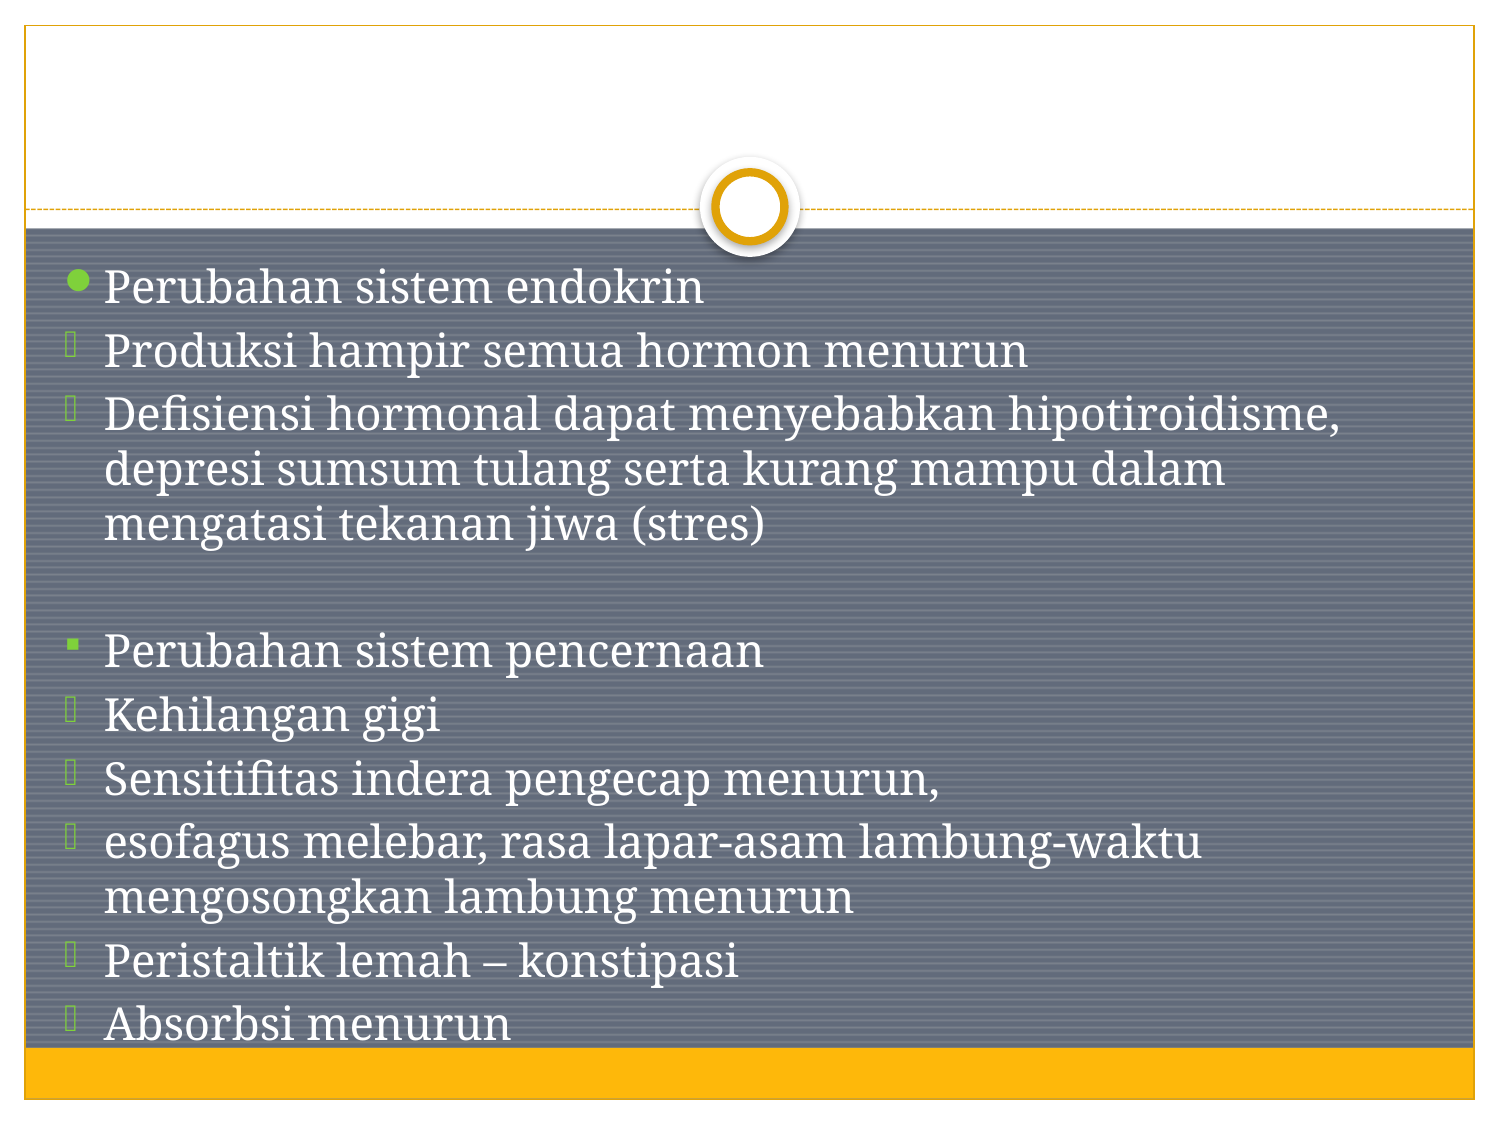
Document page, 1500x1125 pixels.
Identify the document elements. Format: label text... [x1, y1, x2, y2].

list Perubahan sistem endokrin Produksi hampir semua hormon menurun Defisiensi hormonal dapat menyebabkan hipotiroidisme, depresi sumsum tulang serta kurang mampu dalam mengatasi tekanan jiwa (stres) Perubahan sistem pencernaan Kehilangan gigi Sensitifitas indera pengecap menurun, esofagus melebar, rasa lapar-asam lambung-waktu mengosongkan lambung menurun Peristaltik lemah – konstipasi Absorbsi menurun [49, 250, 1445, 1067]
